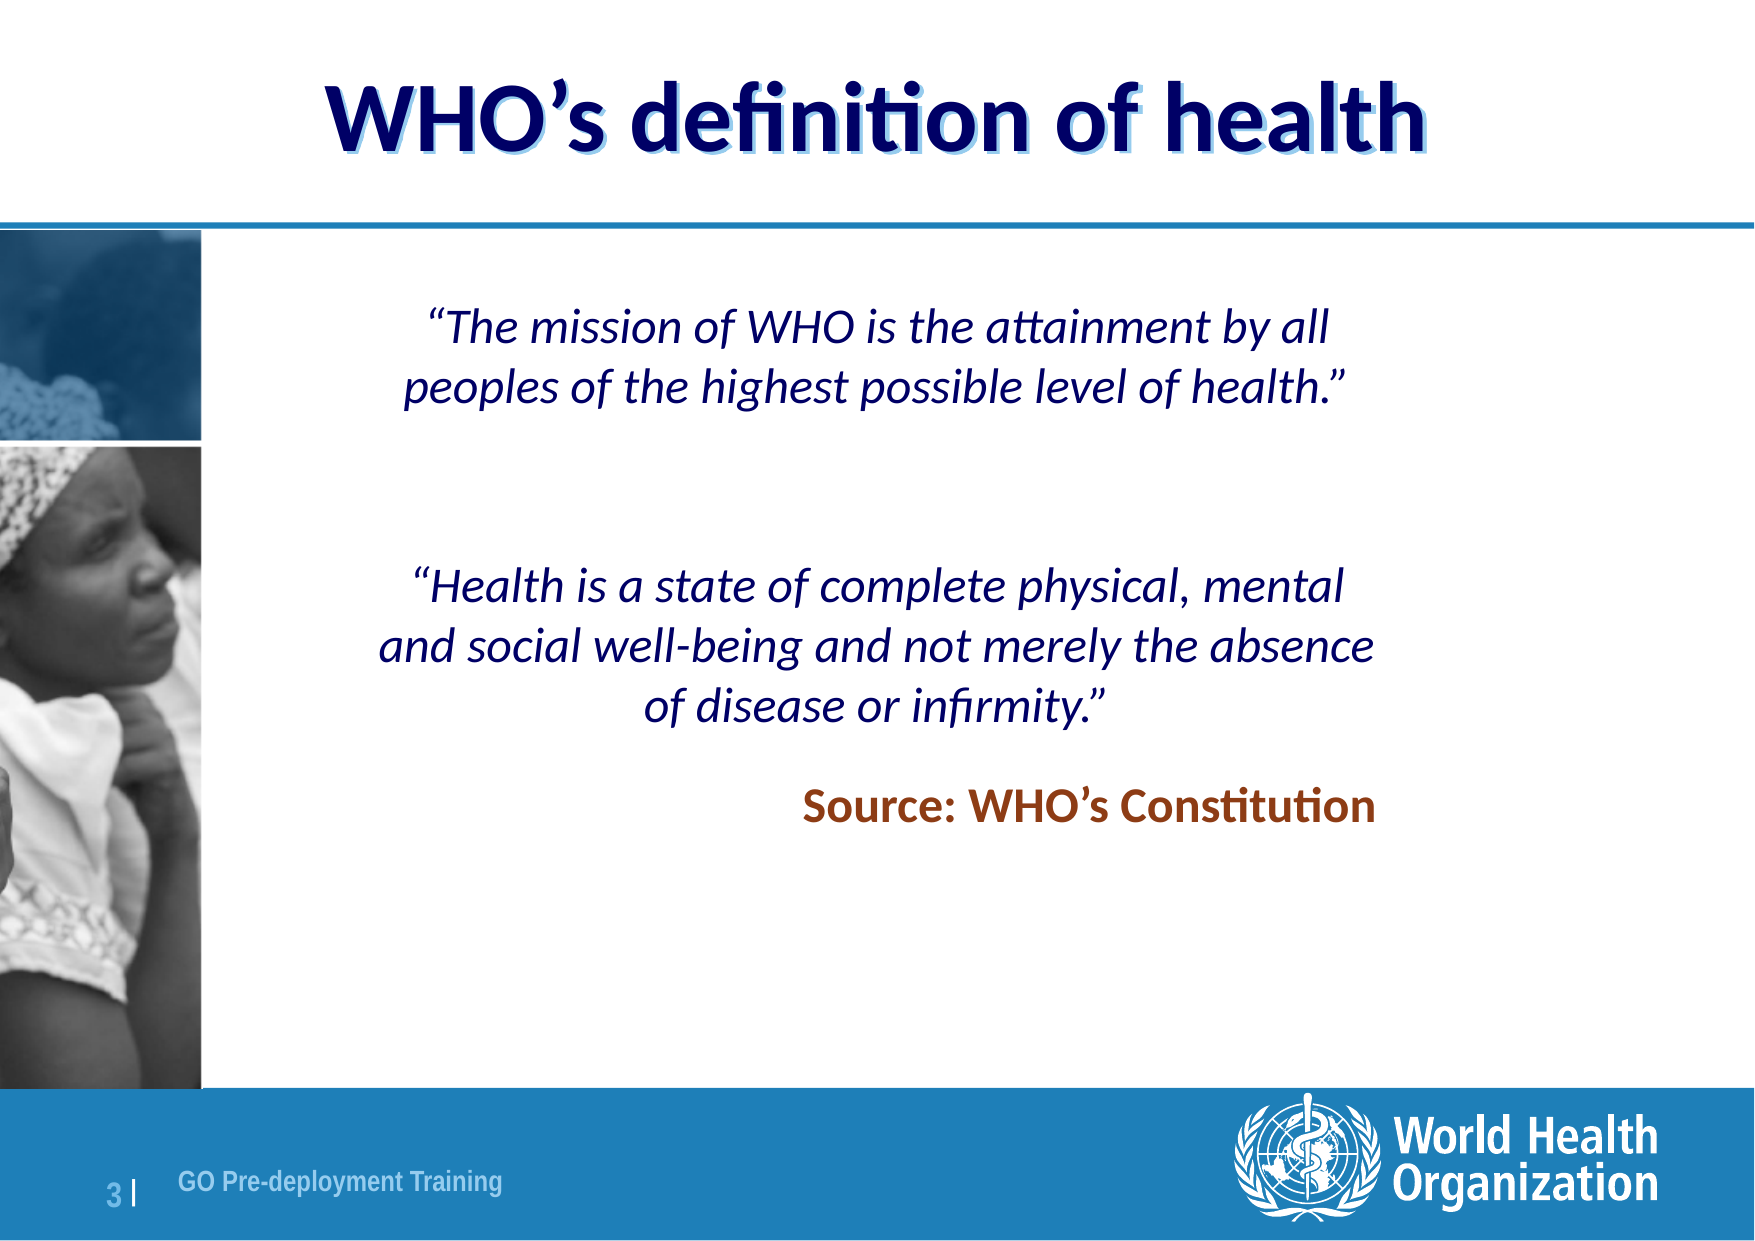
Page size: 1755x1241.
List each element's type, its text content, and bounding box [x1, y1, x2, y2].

picture [0, 229, 203, 1089]
list “The mission of WHO is the attainment by all peoples of the highest possible level of health.” “Health is a state of complete physical, mental and social well-being and not merely the absence of disease or infirmity.” Source: WHO’s Constitution [377, 293, 1377, 1047]
title WHO’s definition of health [0, 0, 1755, 224]
